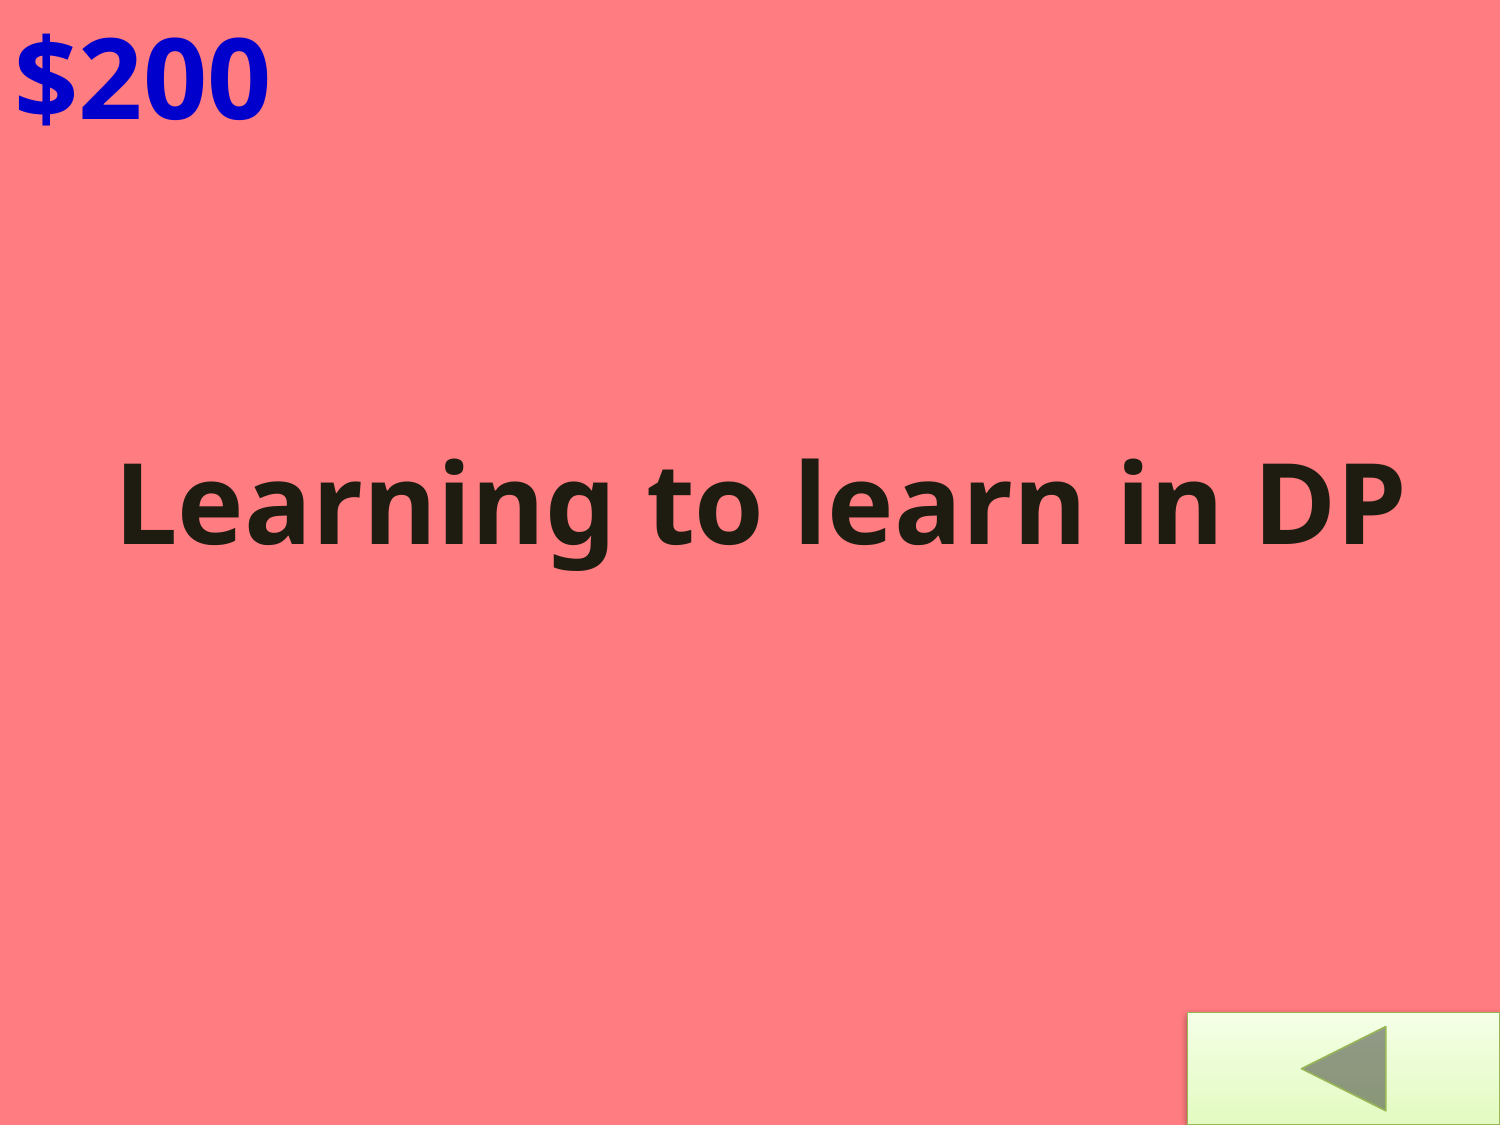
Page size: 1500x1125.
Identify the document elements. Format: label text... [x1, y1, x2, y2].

text_box [1187, 1012, 1500, 1125]
text_box $200 [0, 0, 1425, 150]
text_box Learning to learn in DP [99, 424, 1500, 575]
